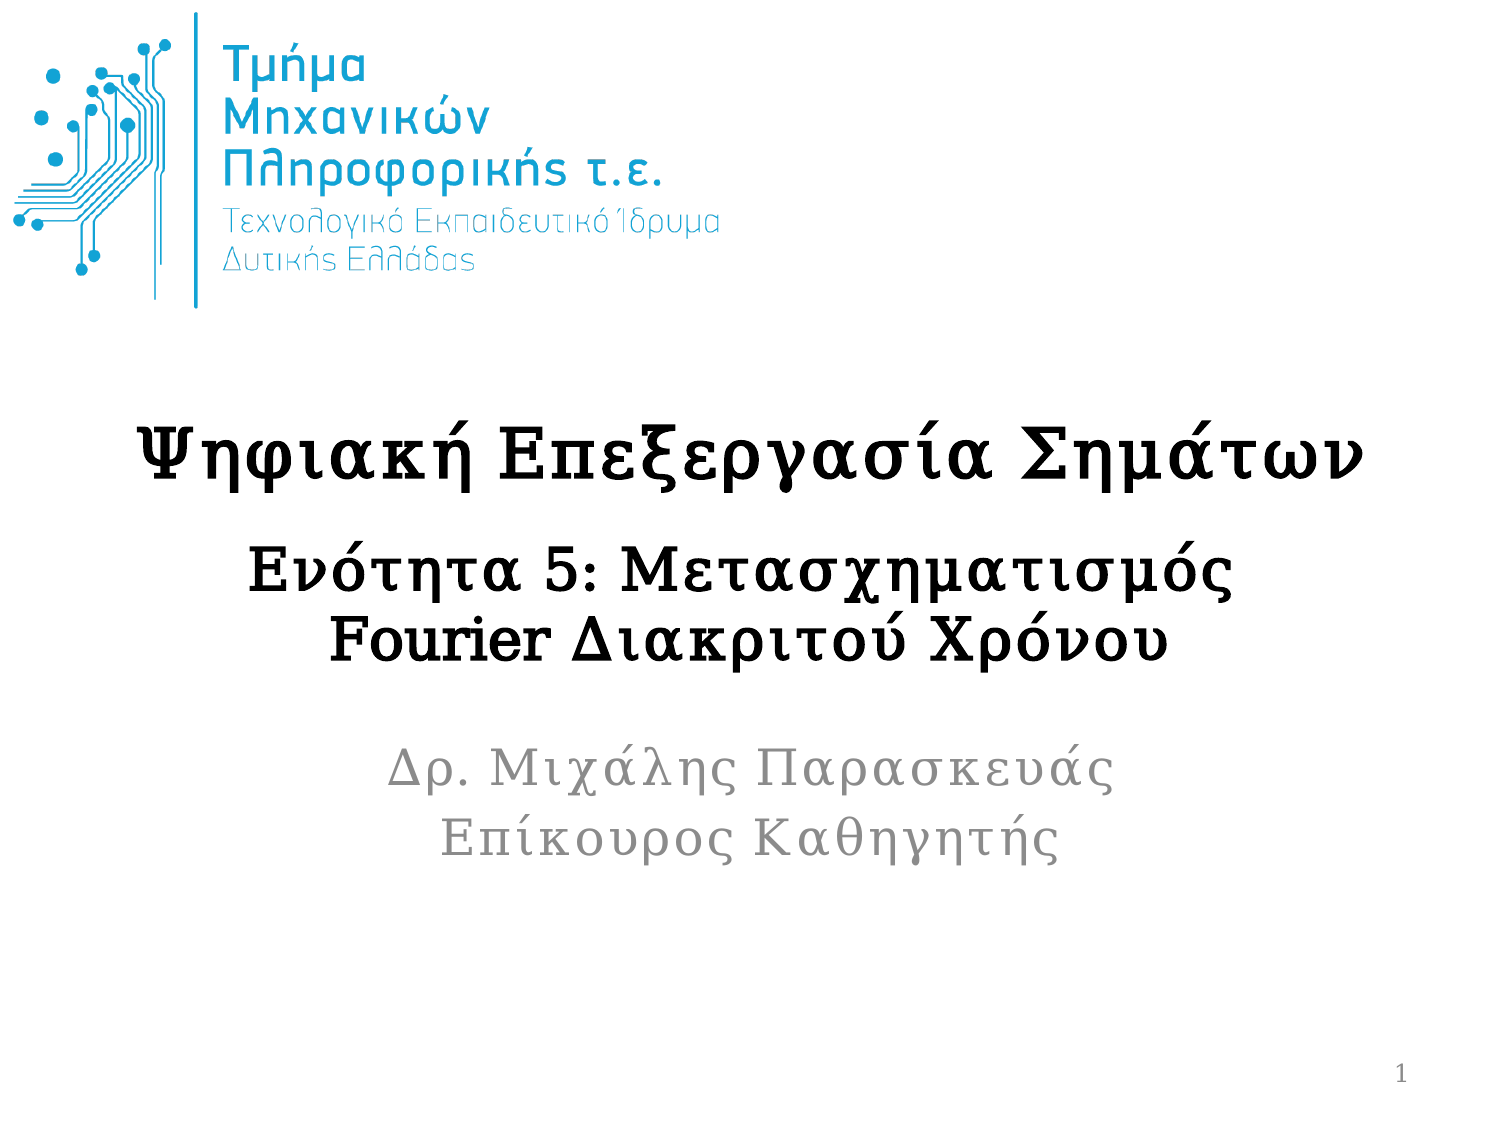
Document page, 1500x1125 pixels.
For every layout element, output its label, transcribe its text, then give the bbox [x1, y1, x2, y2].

title Ψηφιακή Επεξεργασία Σημάτων [112, 361, 1388, 510]
slide_number 1 [1074, 1042, 1425, 1103]
picture [5, 7, 739, 312]
text_box Ενότητα 5: Μετασχηματισμός Fourier Διακριτού Χρόνου [112, 510, 1388, 693]
subtitle Δρ. Μιχάλης Παρασκευάς Επίκουρος Καθηγητής [225, 727, 1275, 941]
